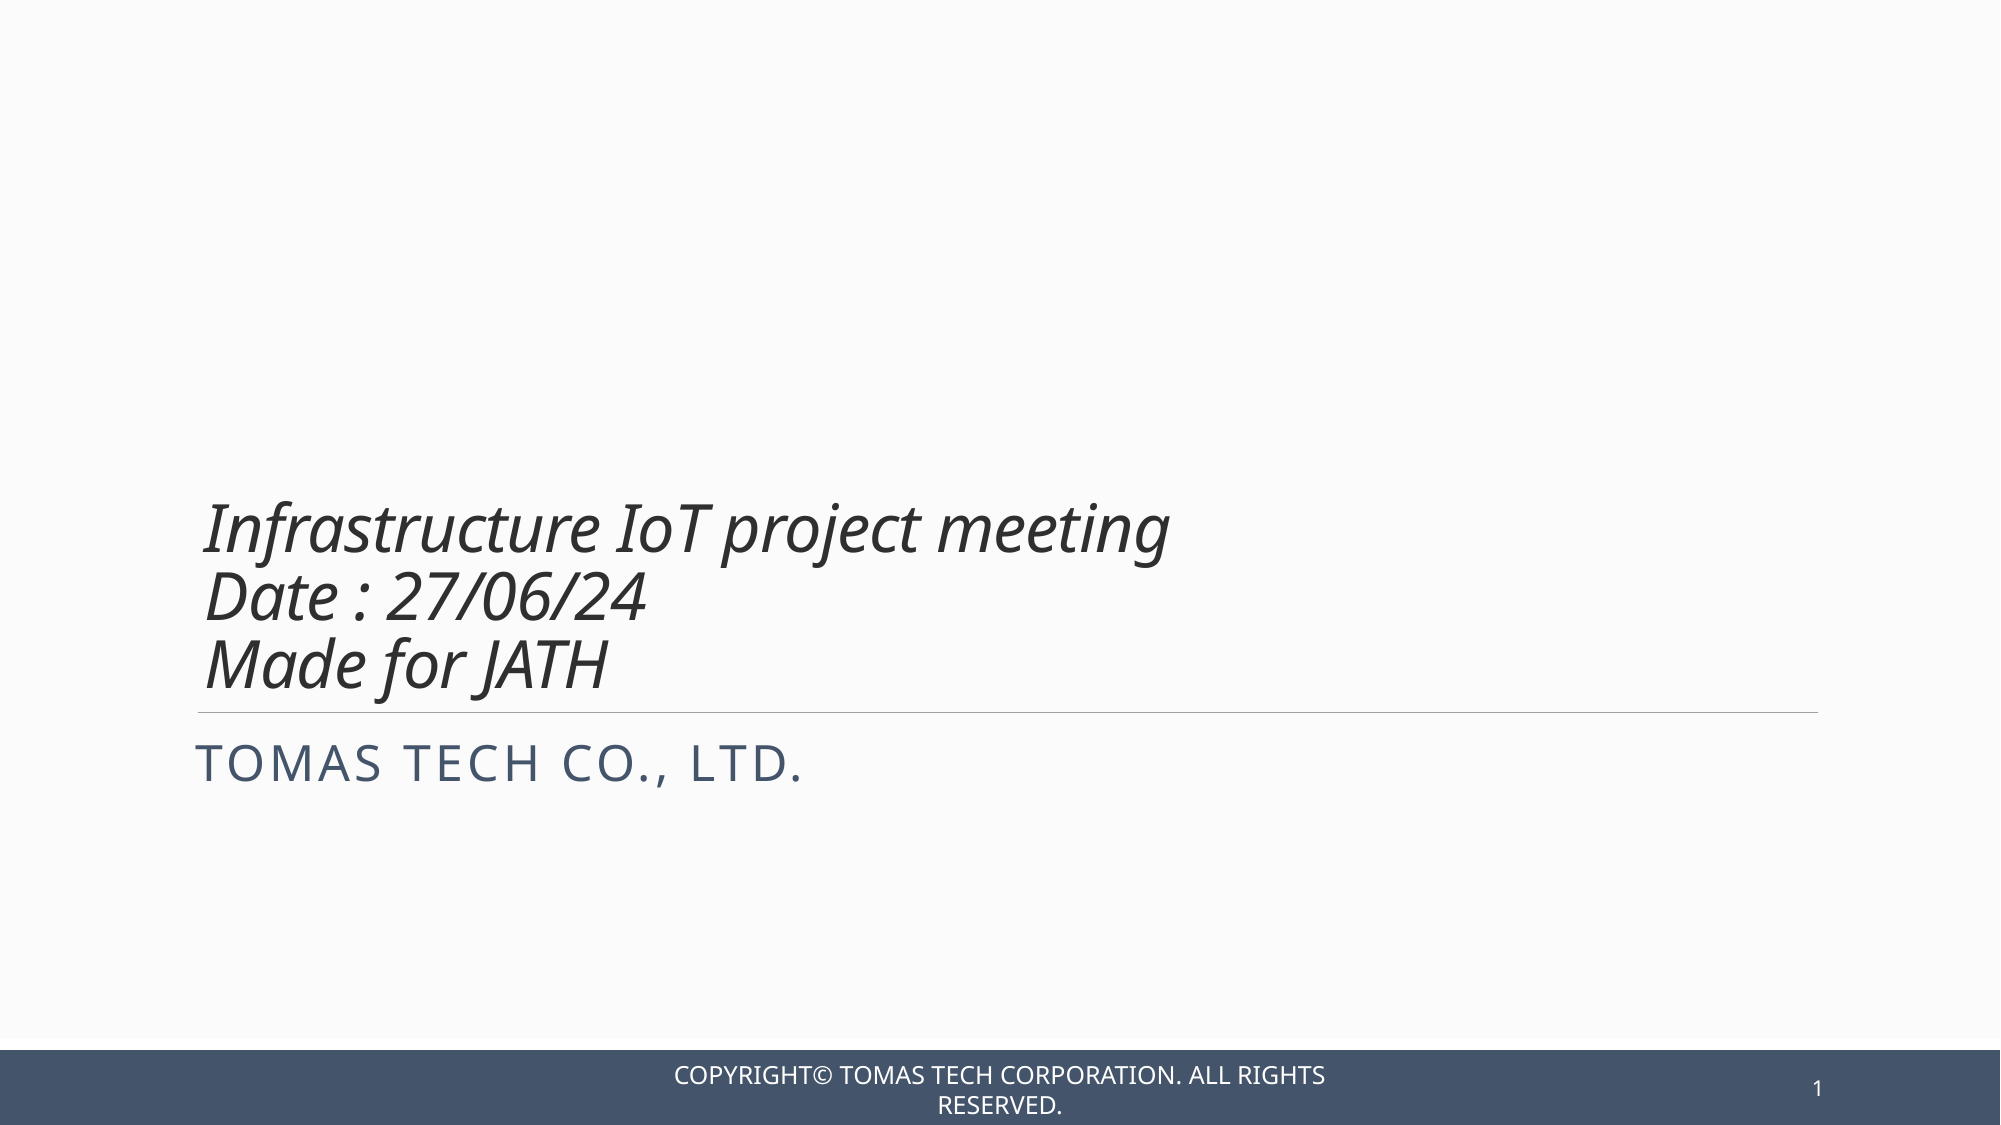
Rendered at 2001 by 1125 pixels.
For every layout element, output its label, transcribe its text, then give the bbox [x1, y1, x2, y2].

subtitle TOMAS TECH Co., Ltd. [180, 730, 1831, 800]
footer Copyright© TOMAS TECH CORPORATION. All rights reserved. [604, 1059, 1396, 1120]
slide_number 1 [1624, 1059, 1840, 1120]
title Infrastructure IoT project meeting Date : 27/06/24 Made for JATH [189, 471, 1971, 710]
